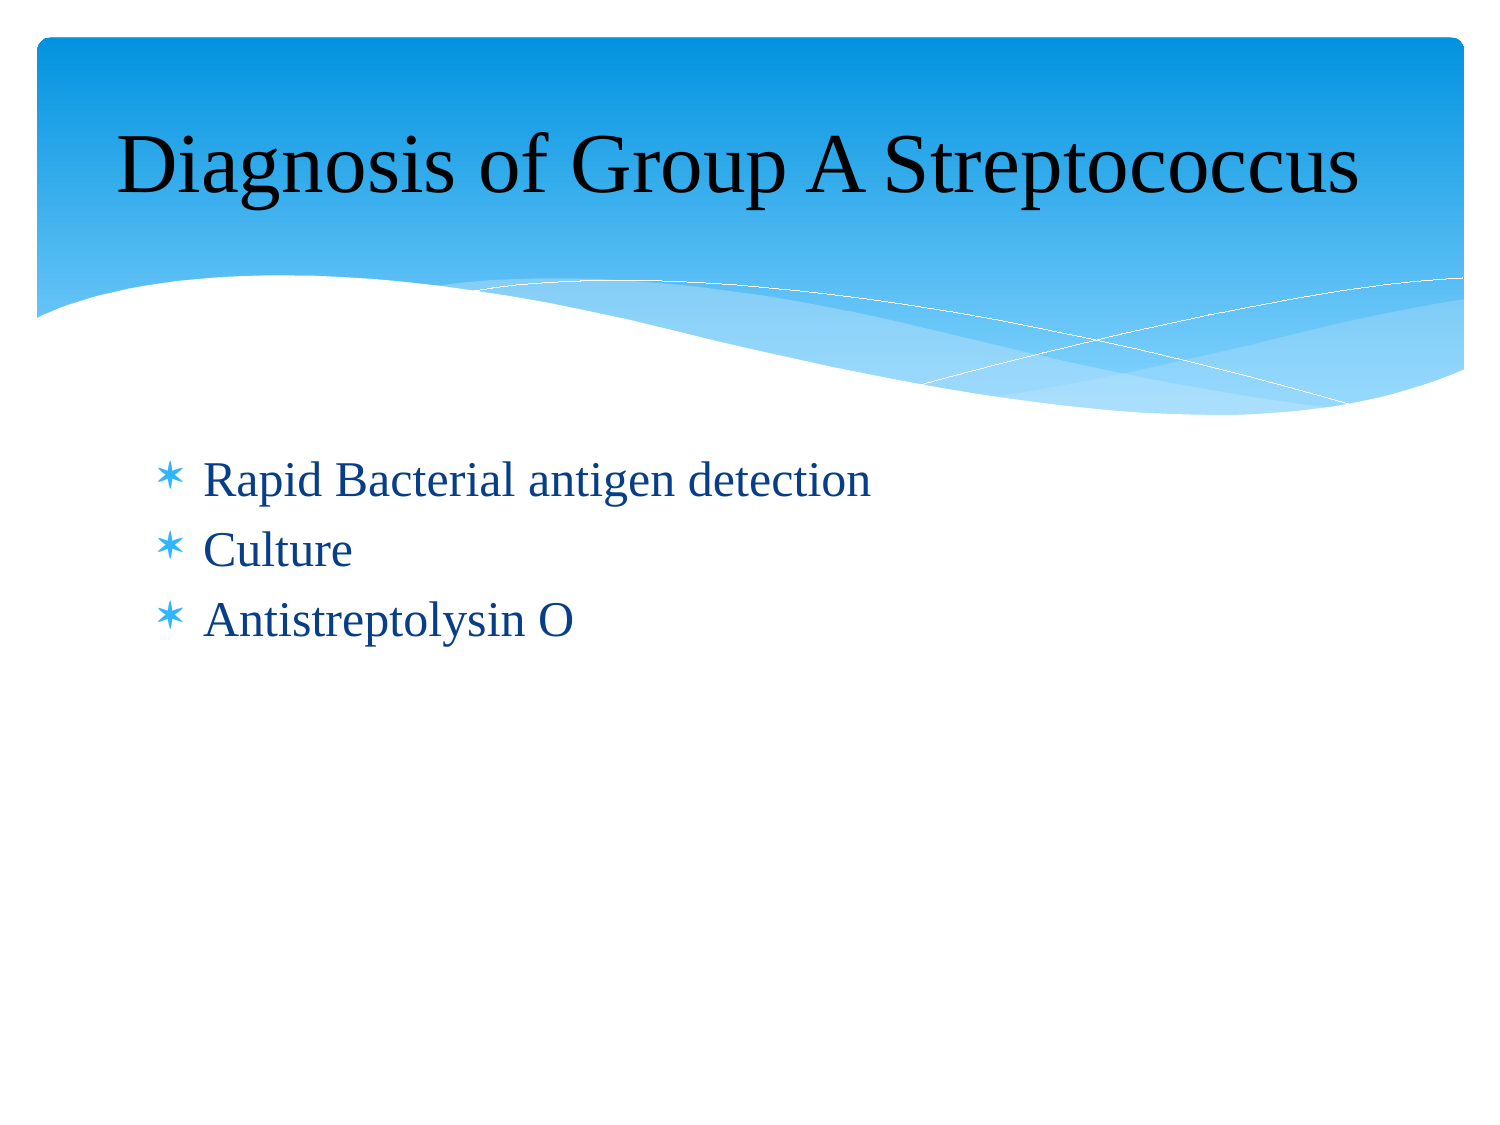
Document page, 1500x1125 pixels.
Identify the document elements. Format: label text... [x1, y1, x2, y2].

list Rapid Bacterial antigen detection Culture Antistreptolysin O [143, 438, 1359, 1005]
title Diagnosis of Group A Streptococcus [75, 55, 1425, 261]
